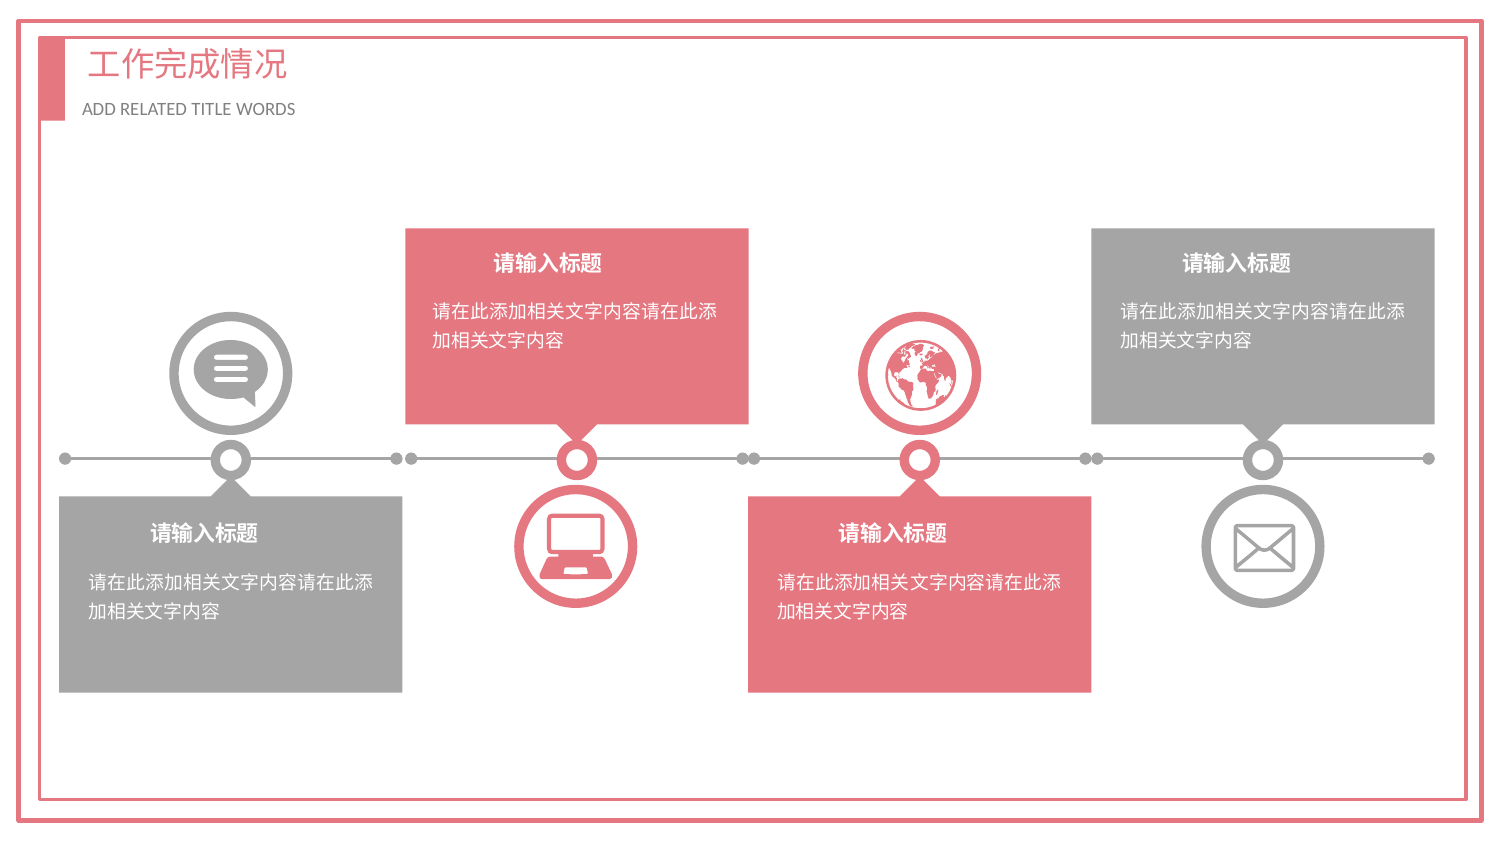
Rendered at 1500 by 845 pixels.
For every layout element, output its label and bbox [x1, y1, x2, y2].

text_box [539, 513, 612, 580]
text_box [1245, 442, 1281, 457]
text_box [559, 442, 595, 457]
text_box [762, 512, 1077, 628]
text_box [1233, 523, 1296, 573]
text_box [1246, 466, 1280, 478]
text_box [417, 241, 732, 358]
text_box [746, 478, 1094, 695]
text_box [403, 226, 751, 443]
text_box [902, 442, 938, 457]
text_box [193, 339, 268, 407]
text_box [860, 314, 979, 433]
text_box [1204, 487, 1322, 606]
text_box [885, 339, 957, 412]
text_box [1089, 226, 1437, 443]
text_box [516, 487, 635, 606]
text_box [73, 512, 389, 628]
text_box [57, 478, 405, 695]
text_box [214, 466, 248, 478]
text_box [213, 442, 249, 457]
text_box [171, 314, 290, 433]
text_box [560, 466, 594, 478]
text_box [1105, 241, 1421, 358]
text_box [903, 466, 937, 478]
